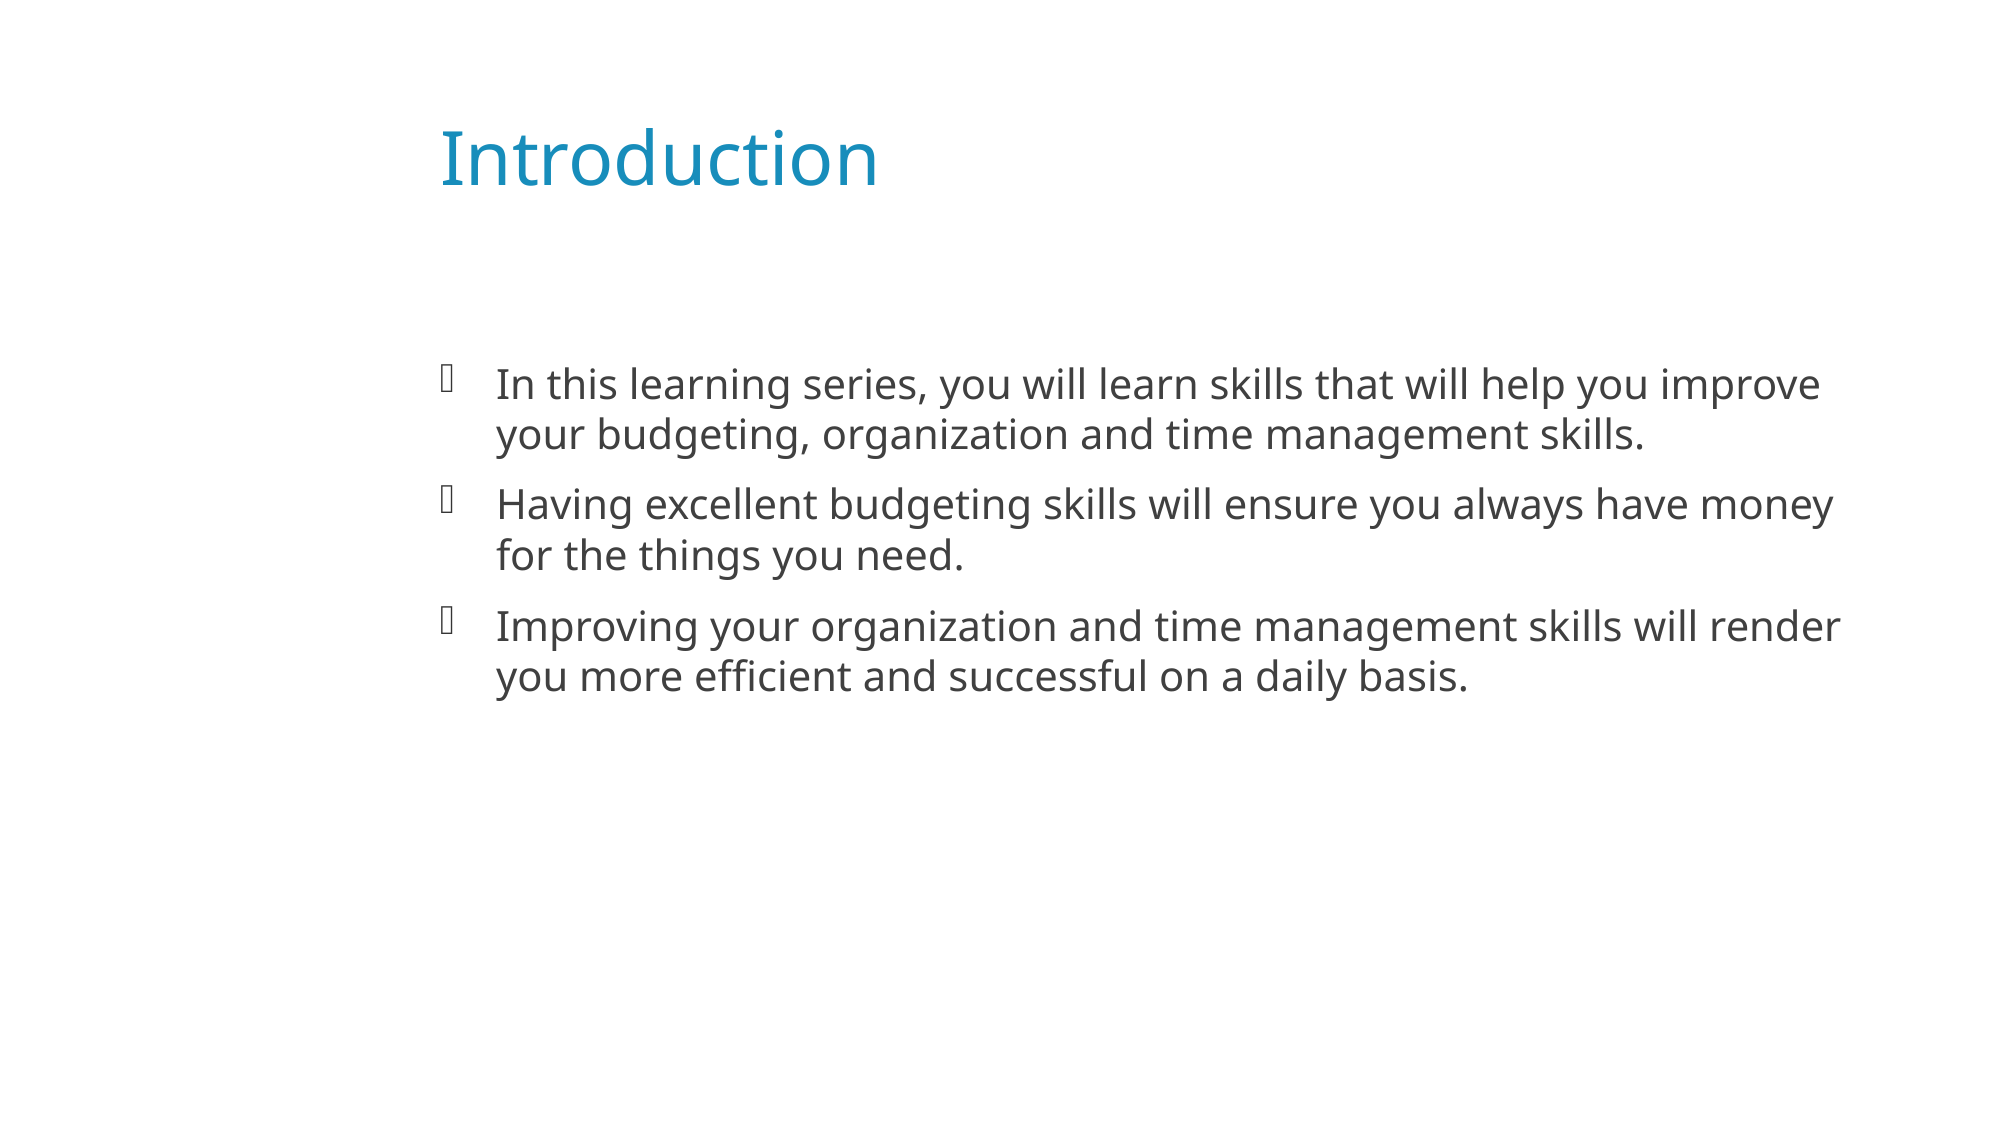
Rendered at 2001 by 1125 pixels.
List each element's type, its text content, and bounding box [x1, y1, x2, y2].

list In this learning series, you will learn skills that will help you improve your budgeting, organization and time management skills. Having excellent budgeting skills will ensure you always have money for the things you need. Improving your organization and time management skills will render you more efficient and successful on a daily basis. [424, 350, 1888, 970]
title Introduction [425, 102, 1888, 313]
